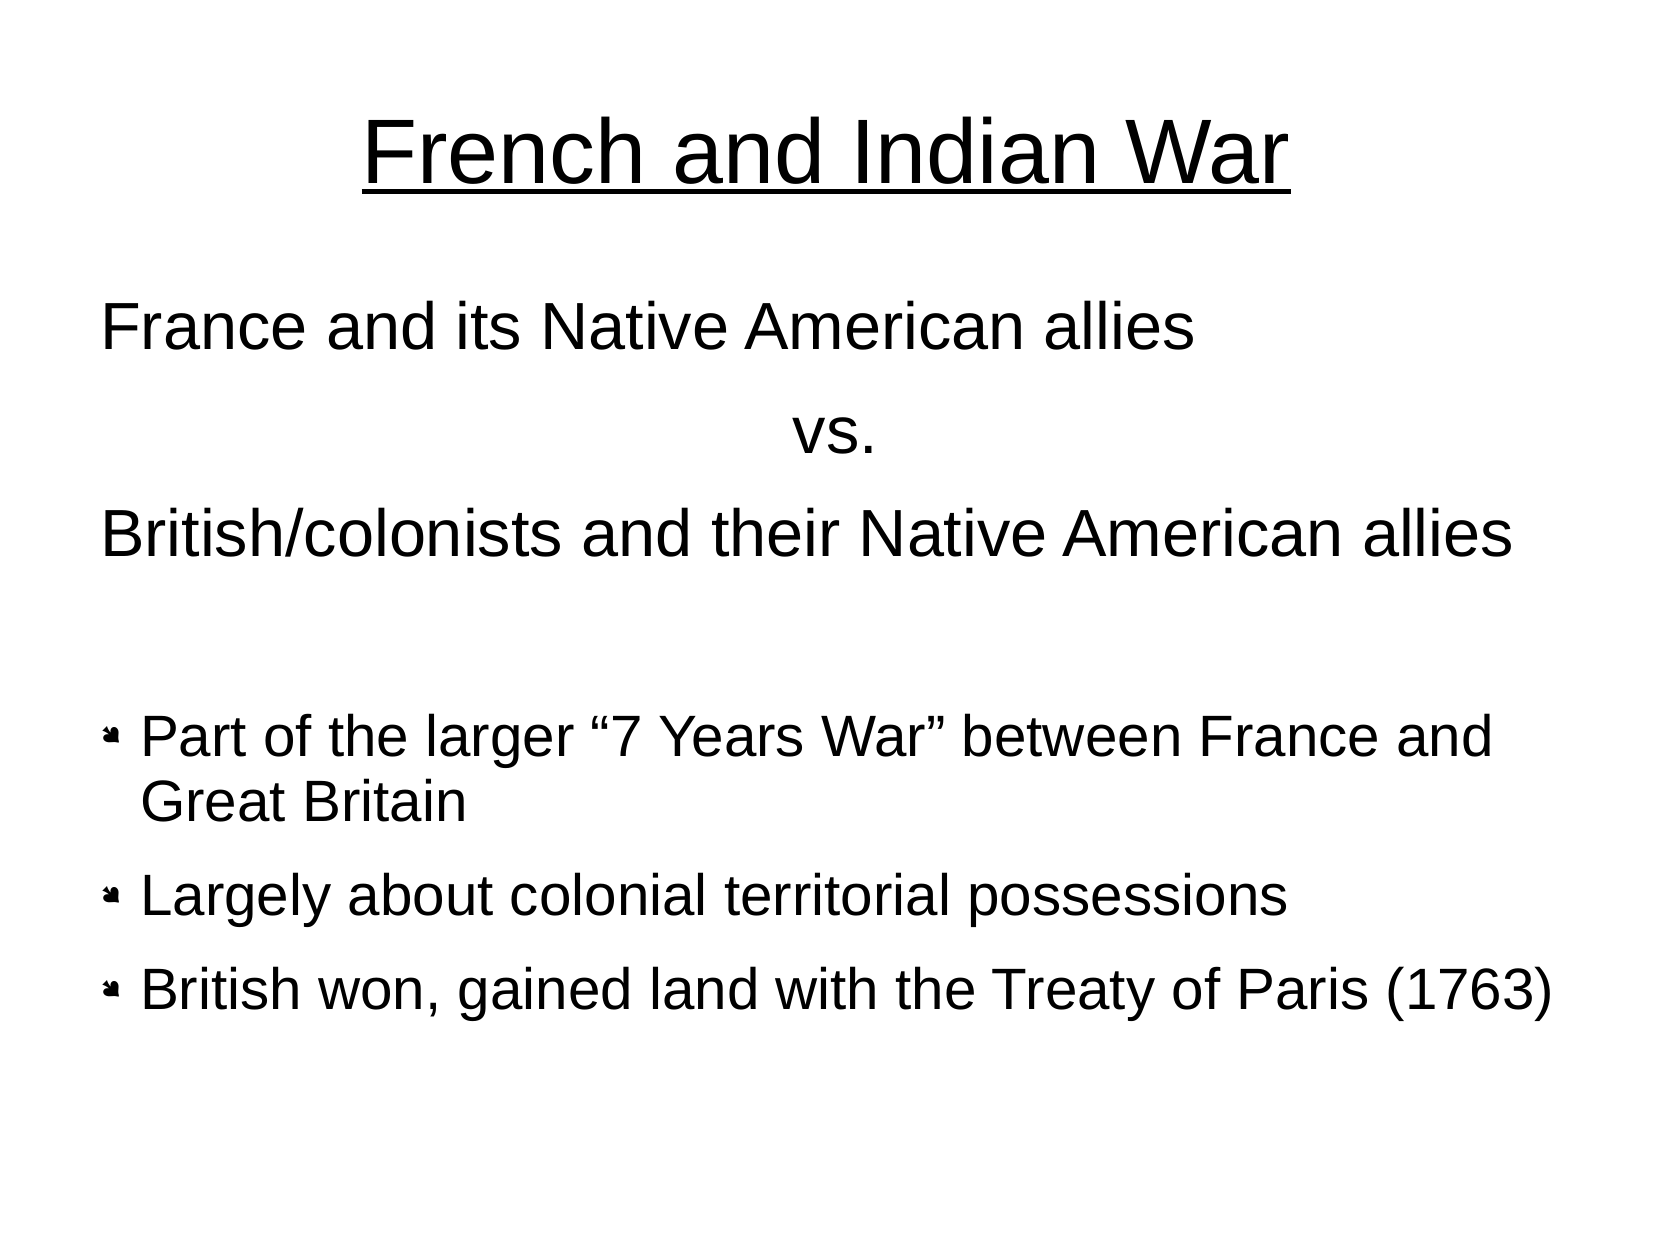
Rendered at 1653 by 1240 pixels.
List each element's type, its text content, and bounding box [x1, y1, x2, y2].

title French and Indian War [82, 48, 1572, 258]
list France and its Native American allies vs. British/colonists and their Native American allies Part of the larger “7 Years War” between France and Great Britain Largely about colonial territorial possessions British won, gained land with the Treaty of Paris (1763) [82, 289, 1572, 1110]
